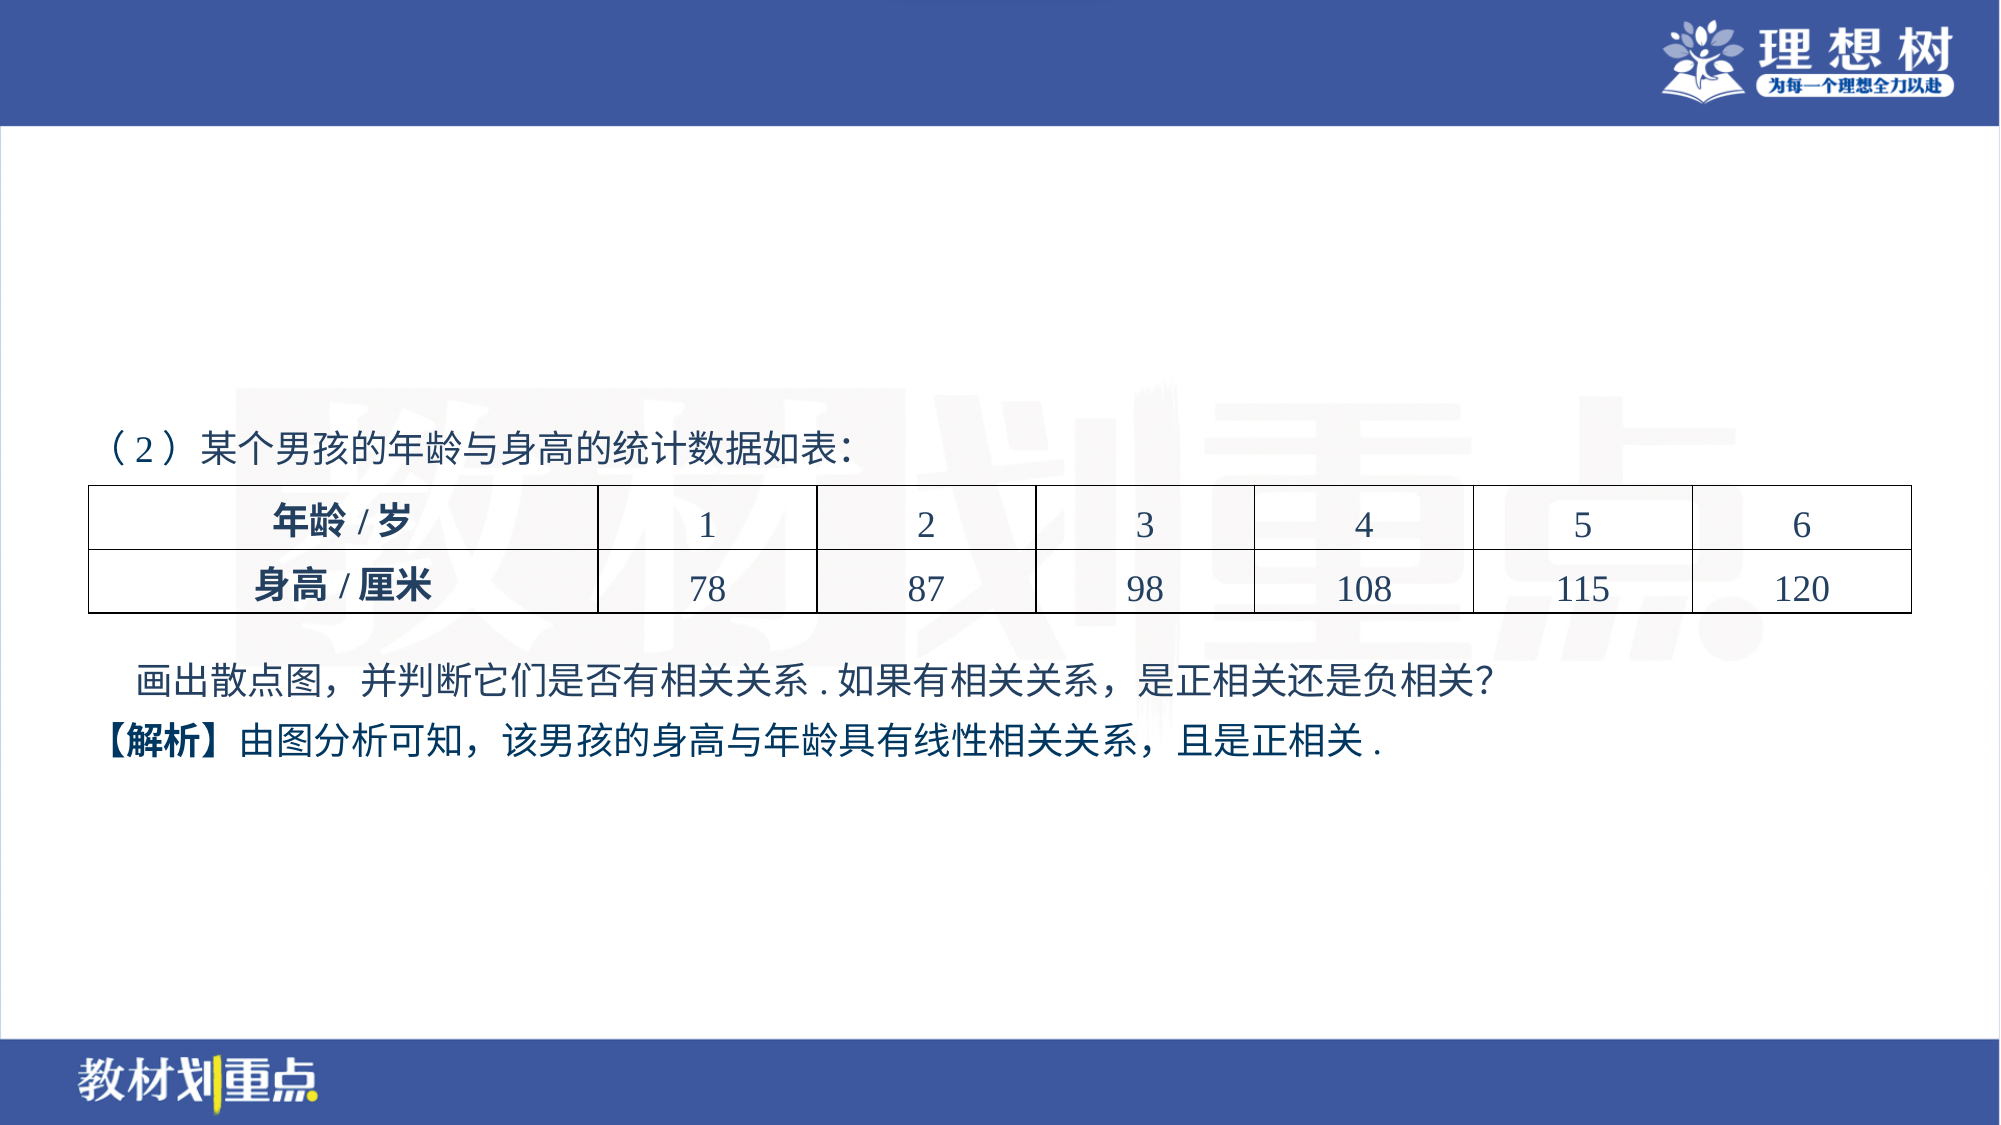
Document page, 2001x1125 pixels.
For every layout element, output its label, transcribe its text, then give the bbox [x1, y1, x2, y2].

table_header 2 [818, 486, 1035, 549]
text_box 【解析】由图分析可知，该男孩的身高与年龄具有线性相关关系，且是正相关. [88, 695, 1911, 756]
text_box （2）某个男孩的年龄与身高的统计数据如表： [88, 403, 1911, 463]
table_header 5 [1474, 486, 1692, 549]
table_cell 108 [1255, 550, 1473, 612]
table_cell 87 [818, 550, 1035, 612]
table_cell 115 [1474, 550, 1692, 612]
table_cell 98 [1037, 550, 1254, 612]
table_header 6 [1693, 486, 1911, 549]
table_header 1 [599, 486, 816, 549]
table_cell 身高/厘米 [89, 550, 597, 612]
table_header 年龄/岁 [89, 486, 597, 549]
table_header 4 [1255, 486, 1473, 549]
picture [0, 0, 2000, 1125]
text_box 画出散点图，并判断它们是否有相关关系.如果有相关关系，是正相关还是负相关？ [88, 635, 1911, 695]
table_header 3 [1037, 486, 1254, 549]
table_cell 78 [599, 550, 816, 612]
table_cell 120 [1693, 550, 1911, 612]
